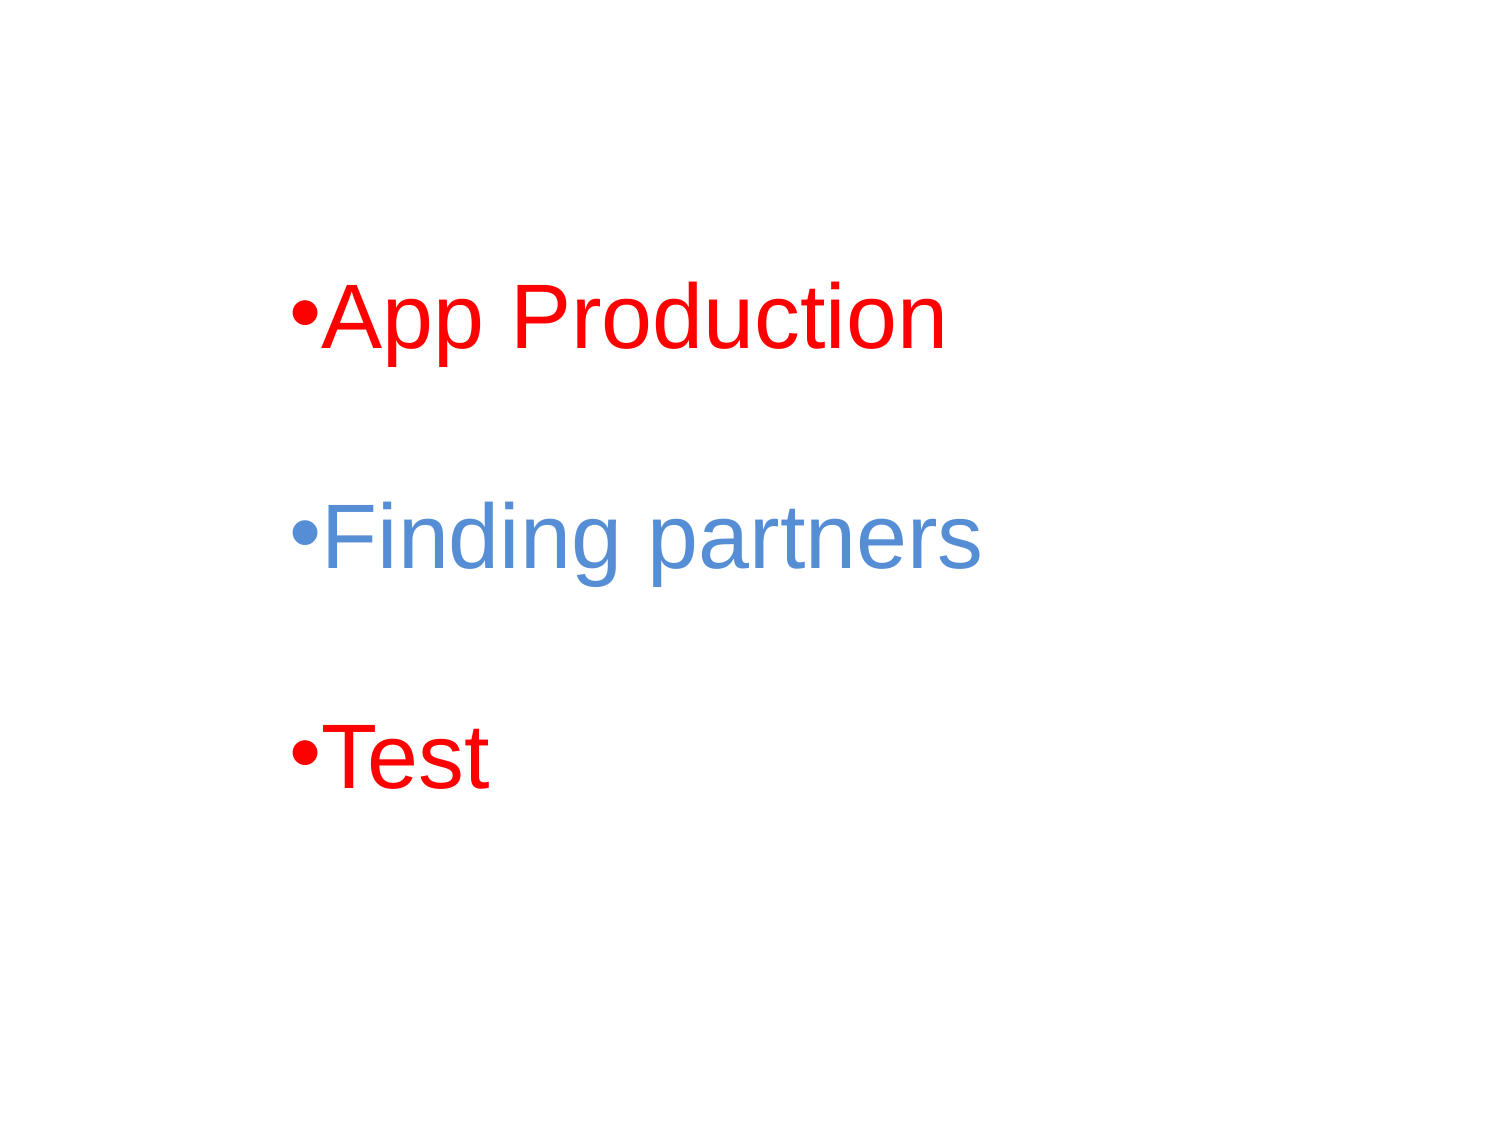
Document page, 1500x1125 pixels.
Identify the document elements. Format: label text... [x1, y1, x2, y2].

text_box App Production Finding partners Test [275, 249, 1300, 815]
